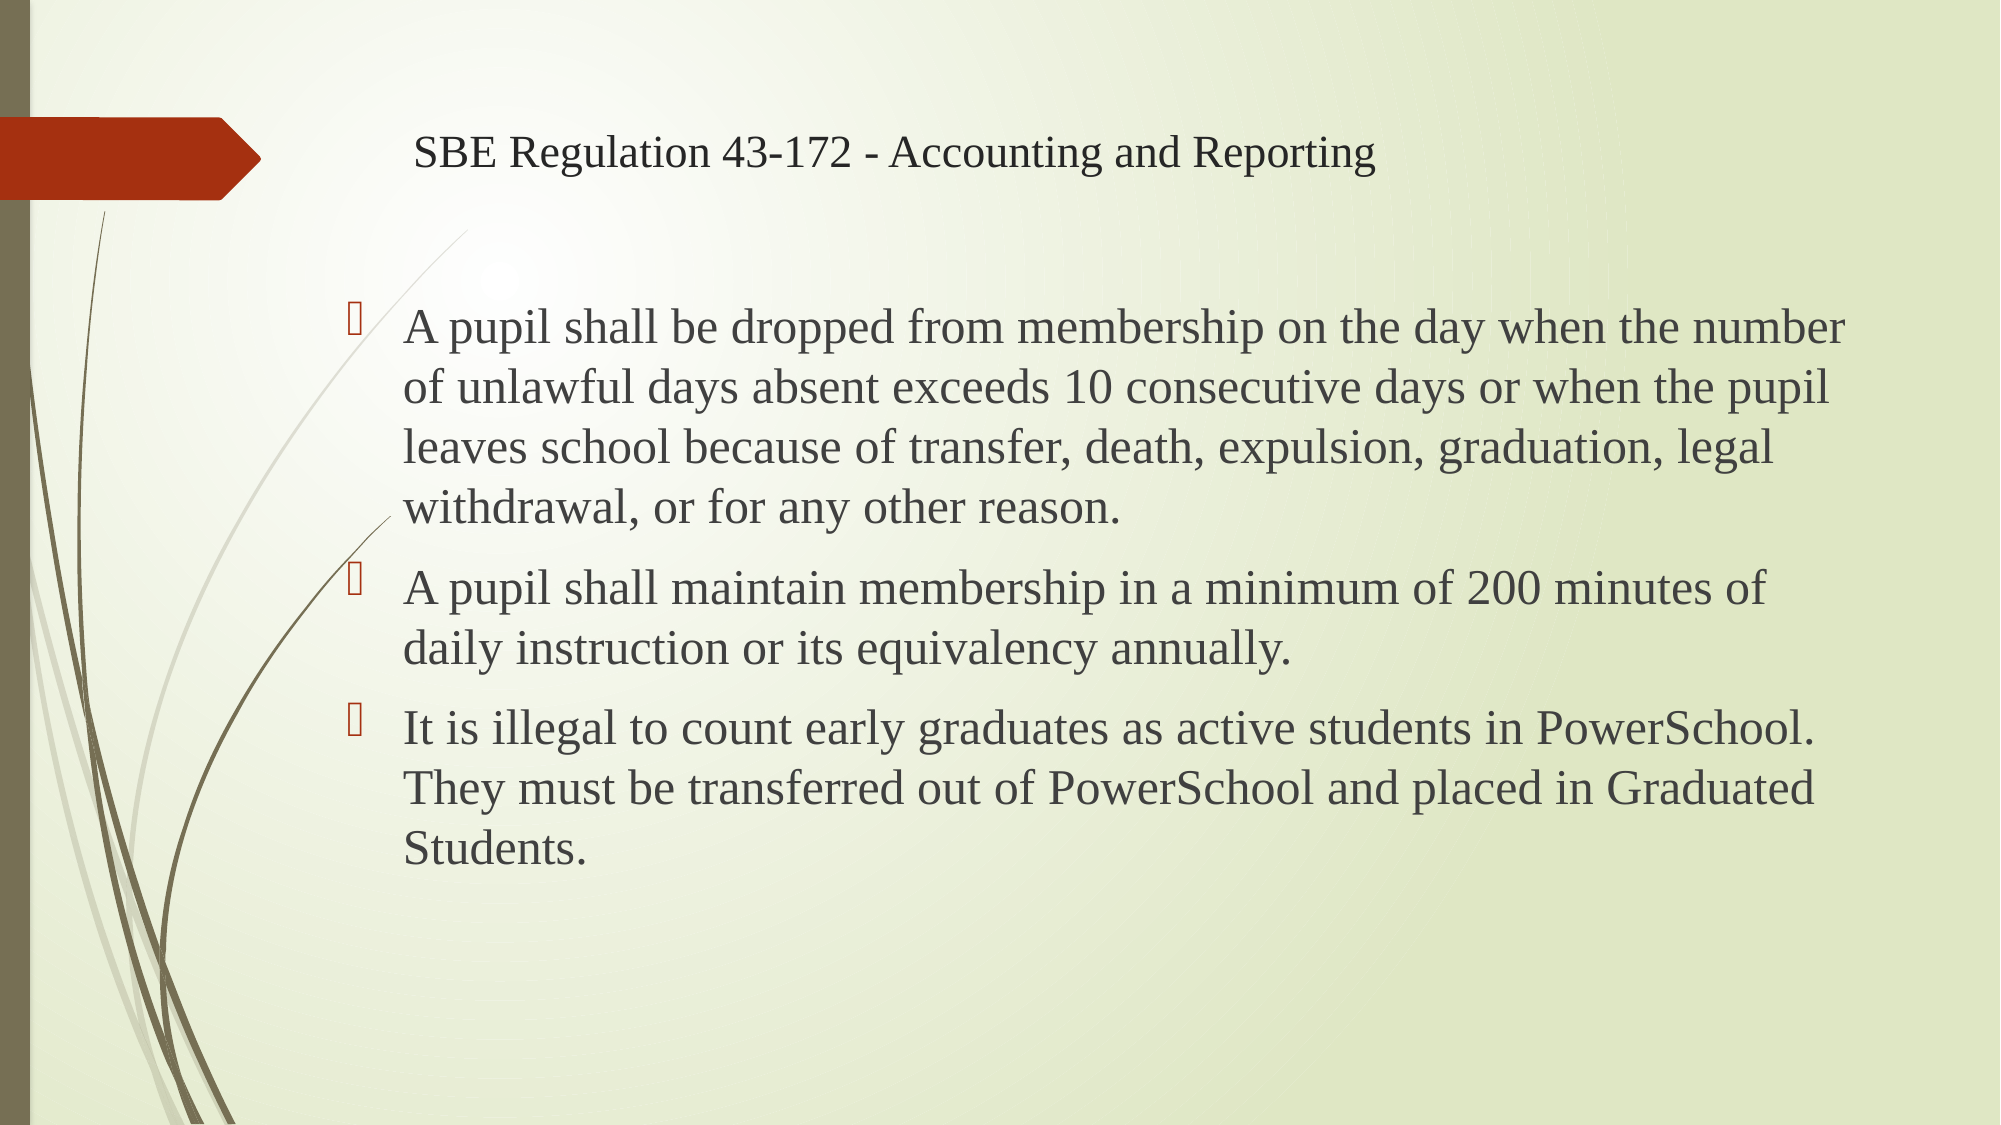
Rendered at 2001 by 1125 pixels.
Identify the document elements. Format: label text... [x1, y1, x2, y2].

list A pupil shall be dropped from membership on the day when the number of unlawful days absent exceeds 10 consecutive days or when the pupil leaves school because of transfer, death, expulsion, graduation, legal withdrawal, or for any other reason. A pupil shall maintain membership in a minimum of 200 minutes of daily instruction or its equivalency annually. It is illegal to count early graduates as active students in PowerSchool. They must be transferred out of PowerSchool and placed in Graduated Students. [331, 285, 1888, 985]
title SBE Regulation 43-172 - Accounting and Reporting [398, 113, 1861, 240]
